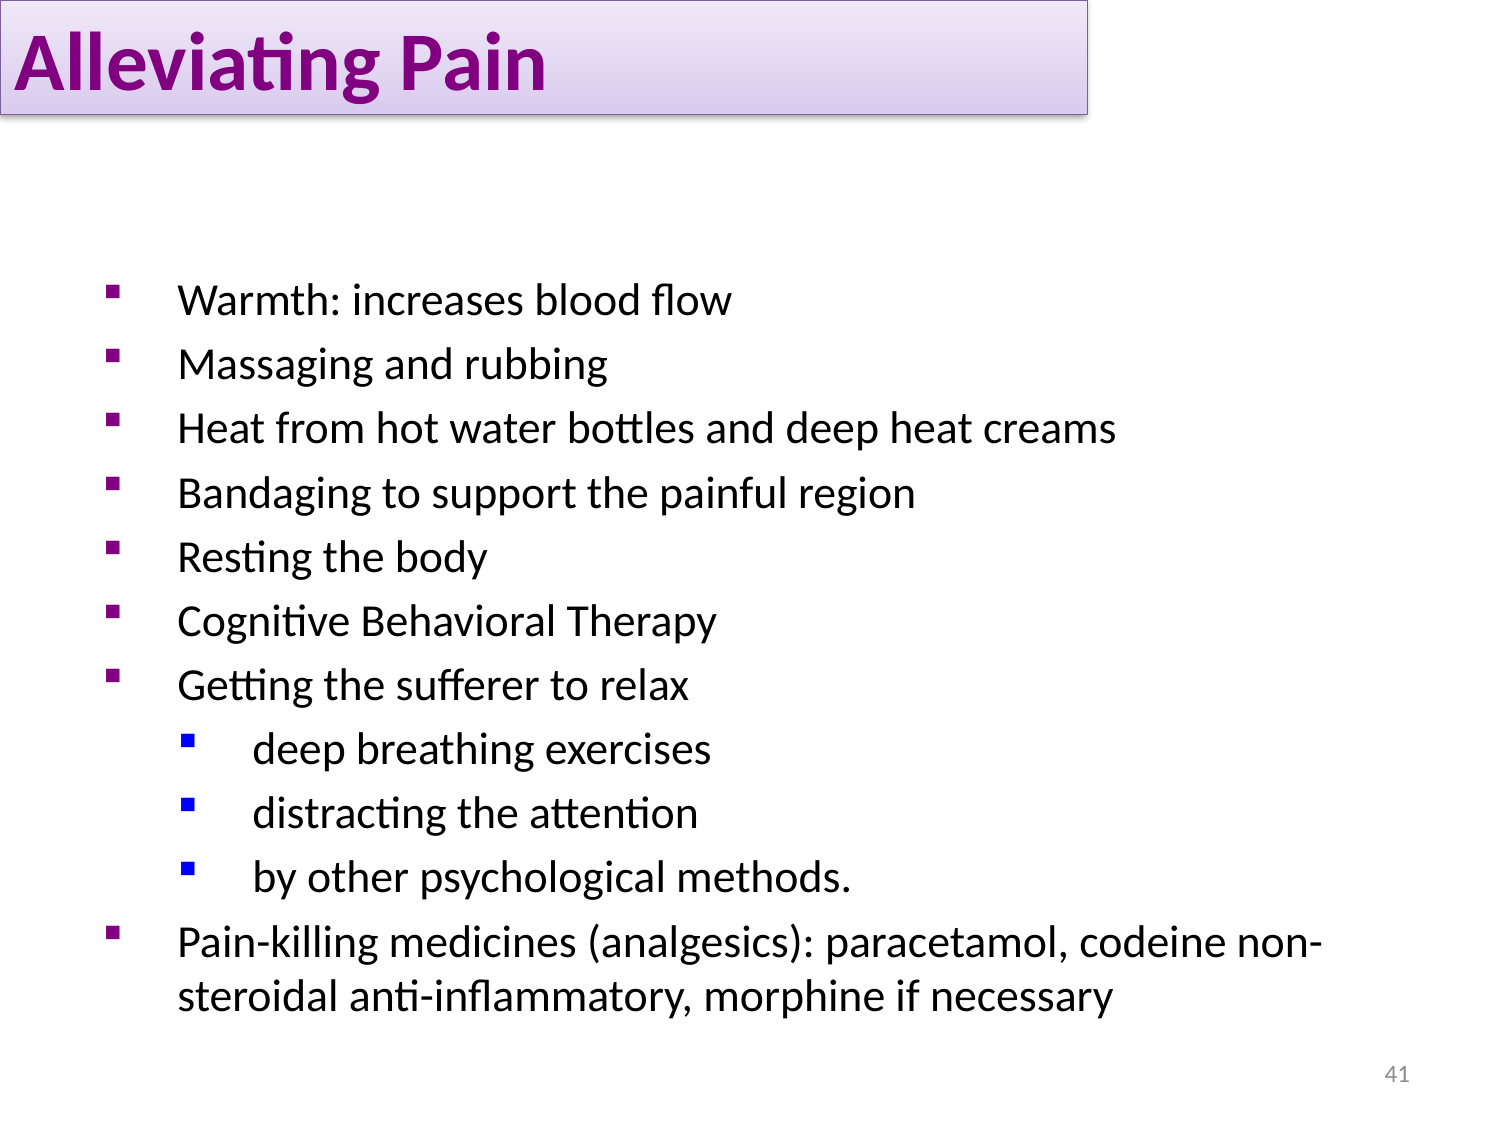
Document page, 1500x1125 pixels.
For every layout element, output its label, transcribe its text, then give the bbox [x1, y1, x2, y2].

slide_number 41 [1074, 1042, 1425, 1103]
text_box Alleviating Pain [0, 0, 1088, 115]
text_box Warmth: increases blood flow Massaging and rubbing Heat from hot water bottles and deep heat creams Bandaging to support the painful region Resting the body Cognitive Behavioral Therapy Getting the sufferer to relax deep breathing exercises distracting the attention by other psychological methods. Pain-killing medicines (analgesics): paracetamol, codeine non-steroidal anti-inflammatory, morphine if necessary [87, 262, 1438, 1029]
